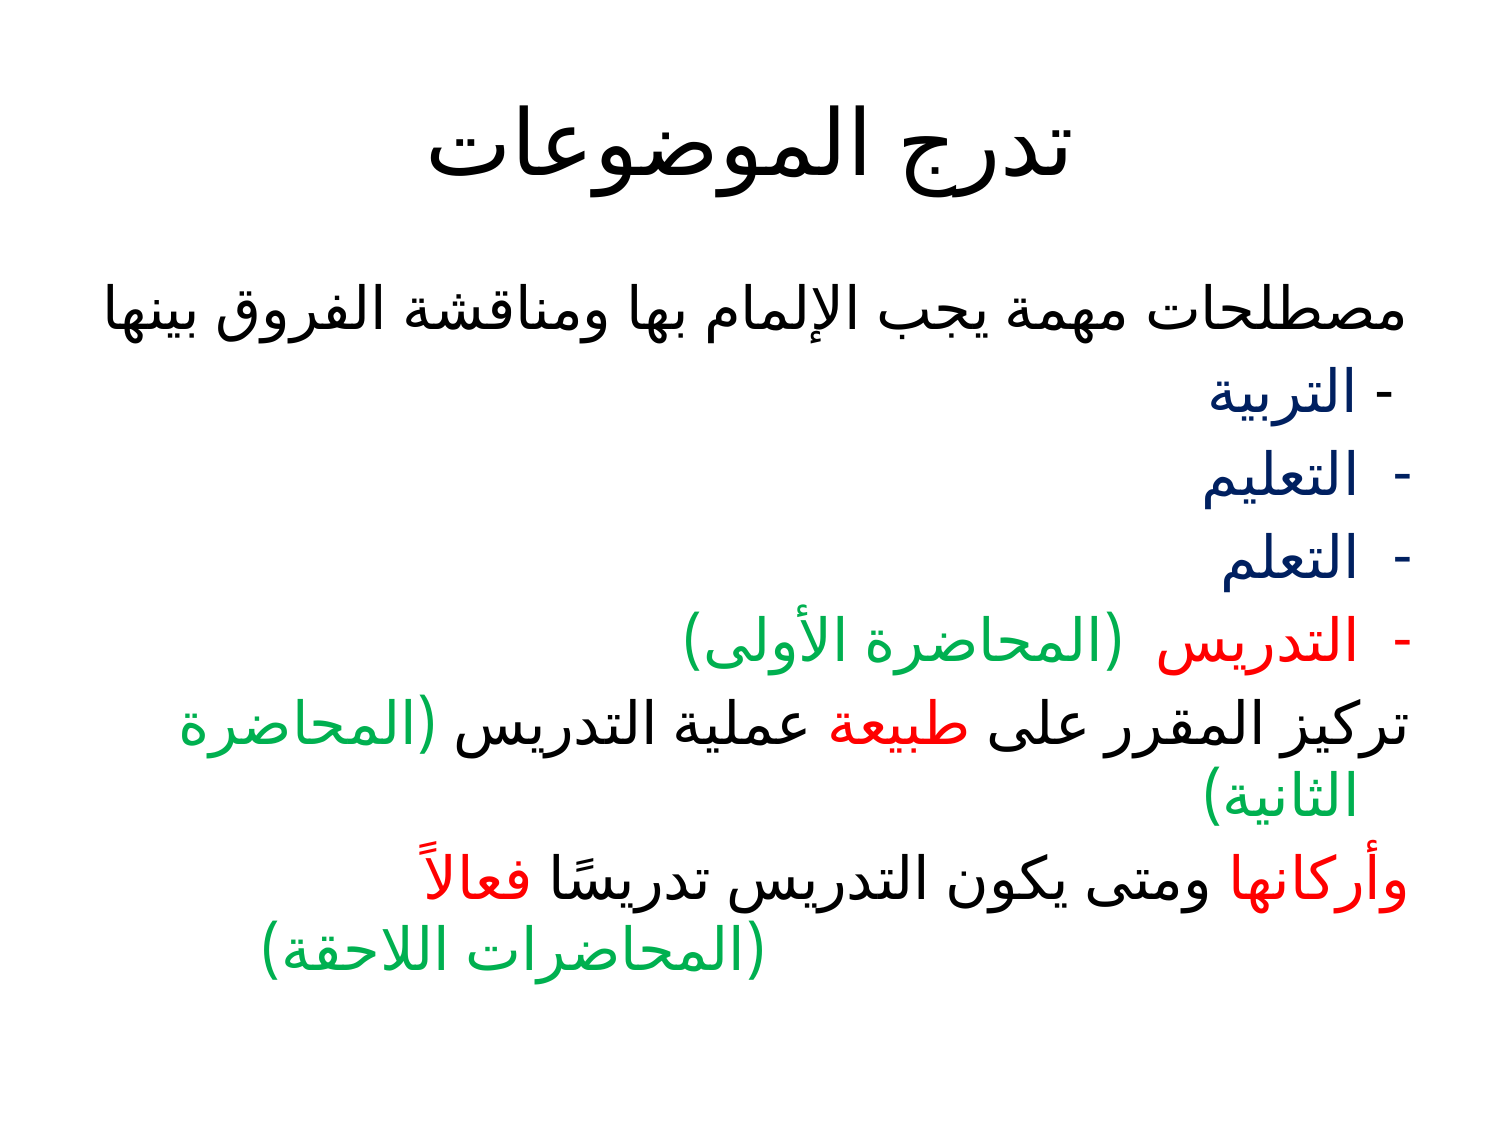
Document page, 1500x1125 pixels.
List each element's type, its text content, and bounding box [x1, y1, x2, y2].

list مصطلحات مهمة يجب الإلمام بها ومناقشة الفروق بينها - التربية التعليم التعلم التدريس (المحاضرة الأولى) تركيز المقرر على طبيعة عملية التدريس (المحاضرة الثانية) وأركانها ومتى يكون التدريس تدريسًا فعالاً (المحاضرات اللاحقة) [75, 262, 1425, 1005]
title تدرج الموضوعات [75, 45, 1425, 233]
